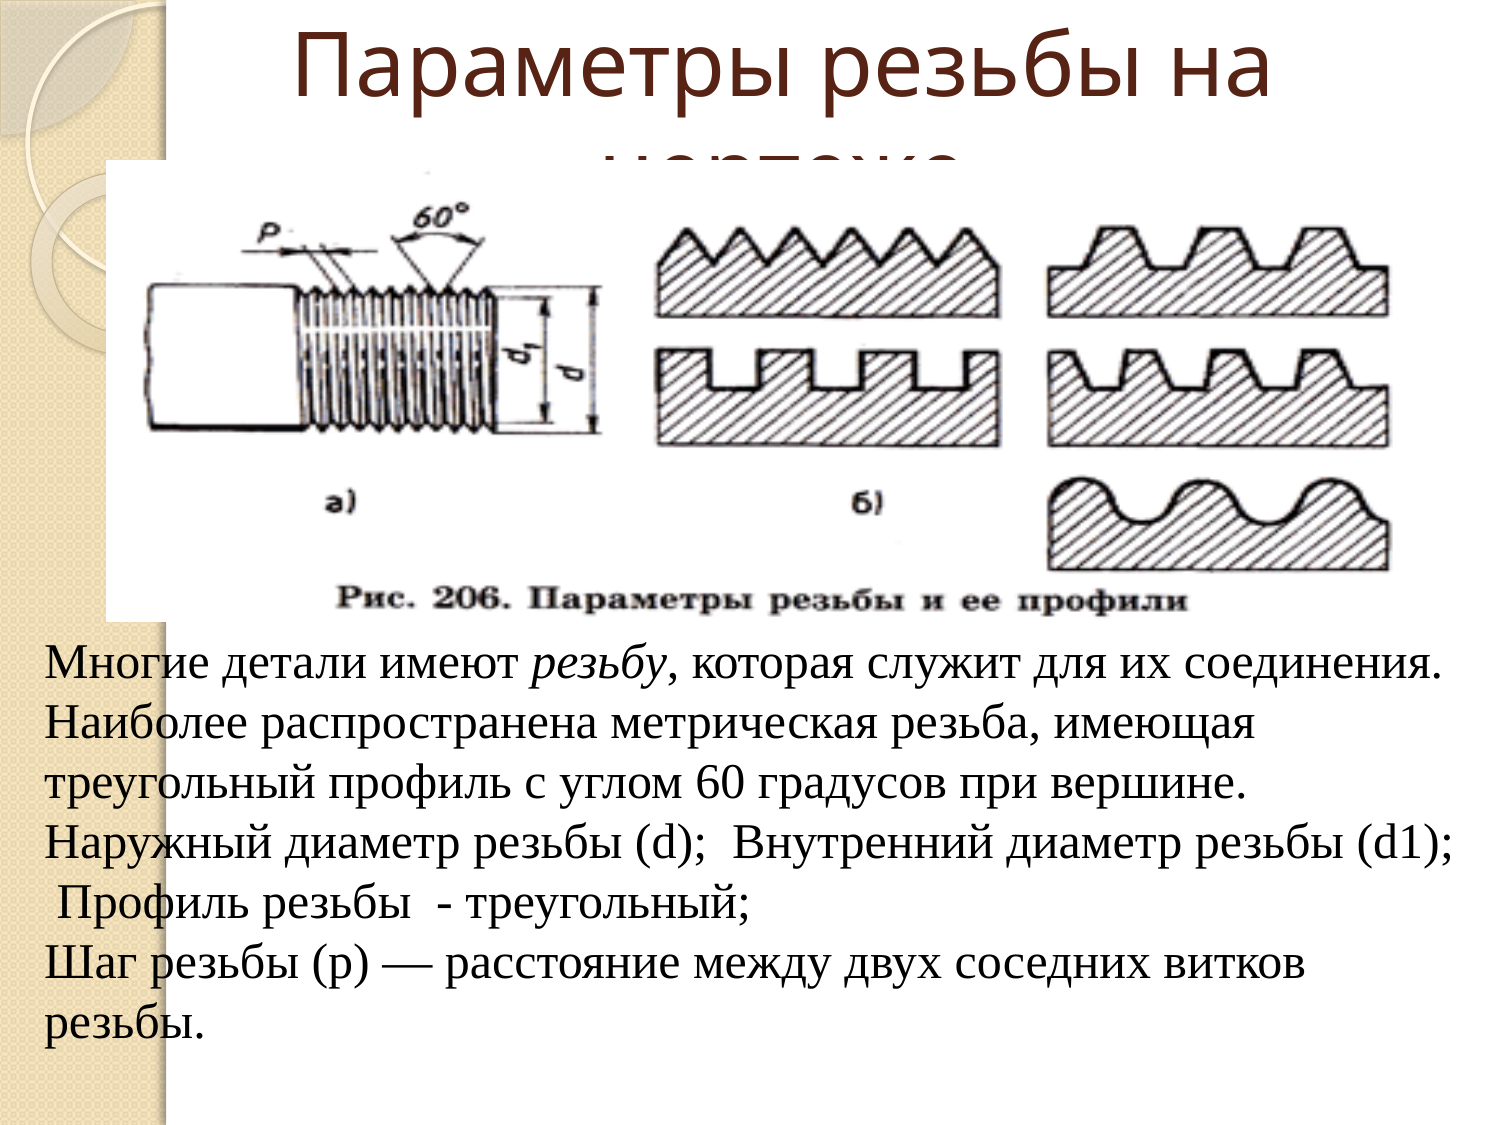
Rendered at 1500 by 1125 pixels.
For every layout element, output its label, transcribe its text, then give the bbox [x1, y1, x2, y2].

title Параметры резьбы на чертеже [100, 45, 1466, 185]
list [106, 160, 1406, 622]
text_box Многие детали имеют резьбу, которая служит для их соединения. Наиболее распространена метрическая резьба, имеющая треугольный профиль с углом 60 градусов при вершине. Наружный диаметр резьбы (d); Внутренний диаметр резьбы (d1); Профиль резьбы - треугольный; Шаг резьбы (р) — расстояние между двух соседних витков резьбы. [29, 621, 1483, 1125]
